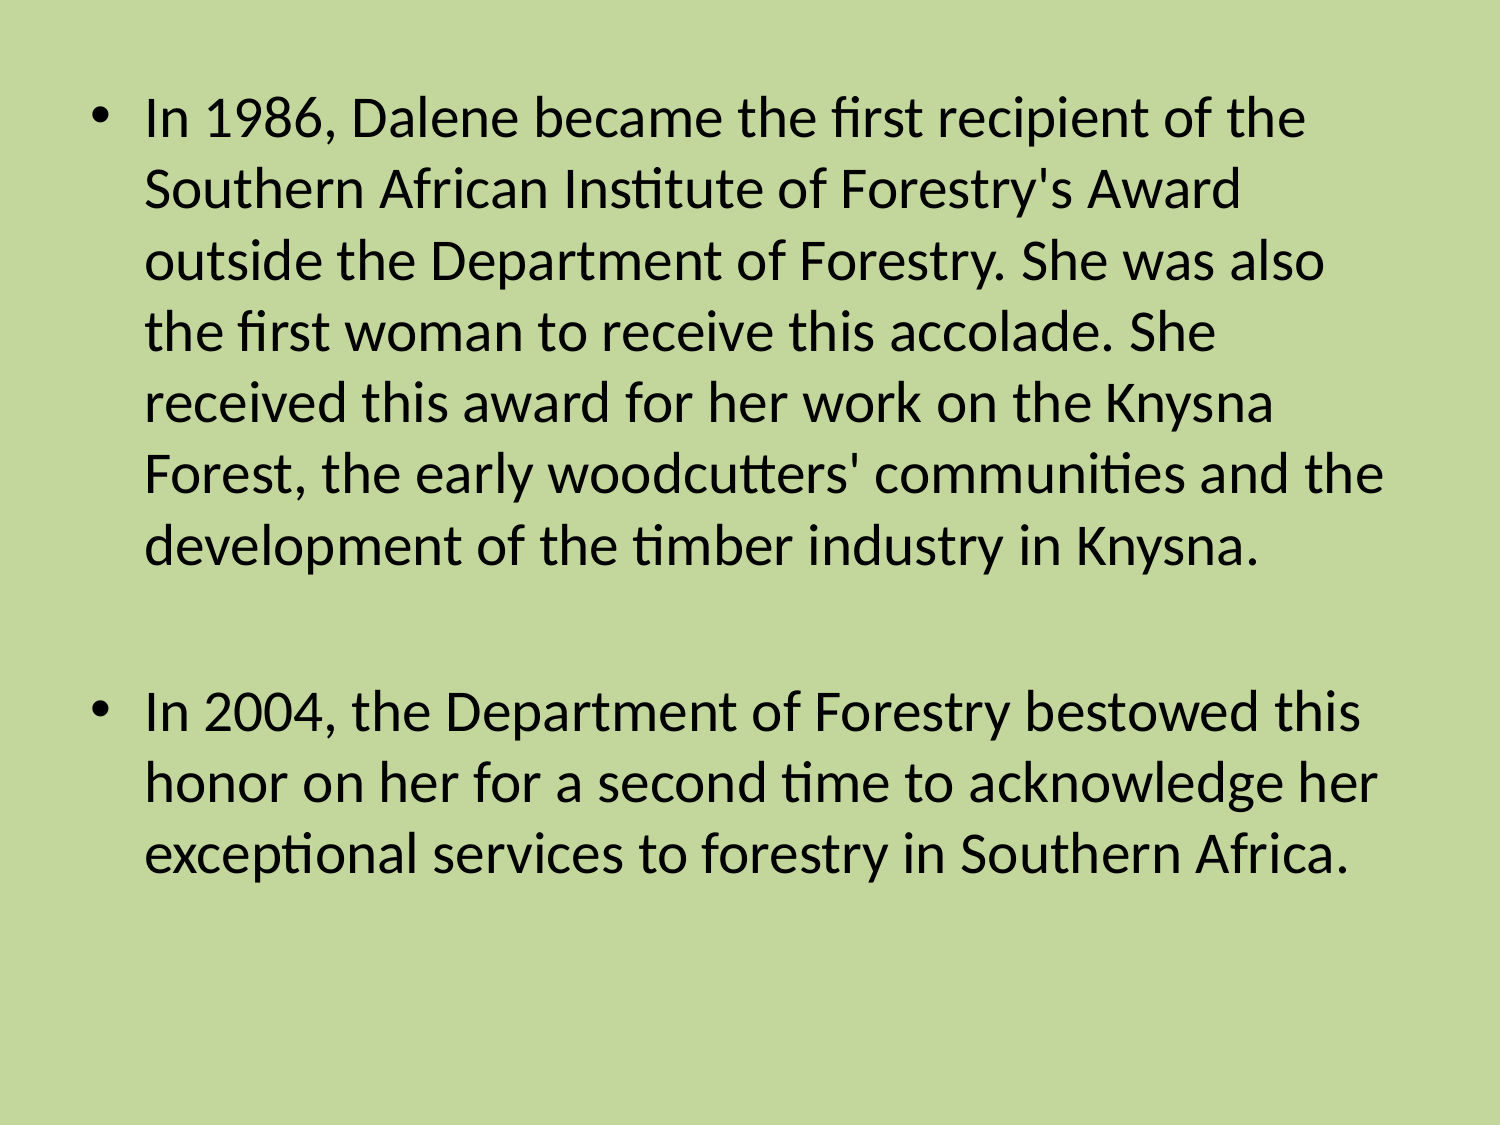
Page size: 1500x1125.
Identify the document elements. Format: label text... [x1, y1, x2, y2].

list In 1986, Dalene became the first recipient of the Southern African Institute of Forestry's Award outside the Department of Forestry. She was also the first woman to receive this accolade. She received this award for her work on the Knysna Forest, the early woodcutters' communities and the development of the timber industry in Knysna. In 2004, the Department of Forestry bestowed this honor on her for a second time to acknowledge her exceptional services to forestry in Southern Africa. [75, 70, 1425, 1005]
